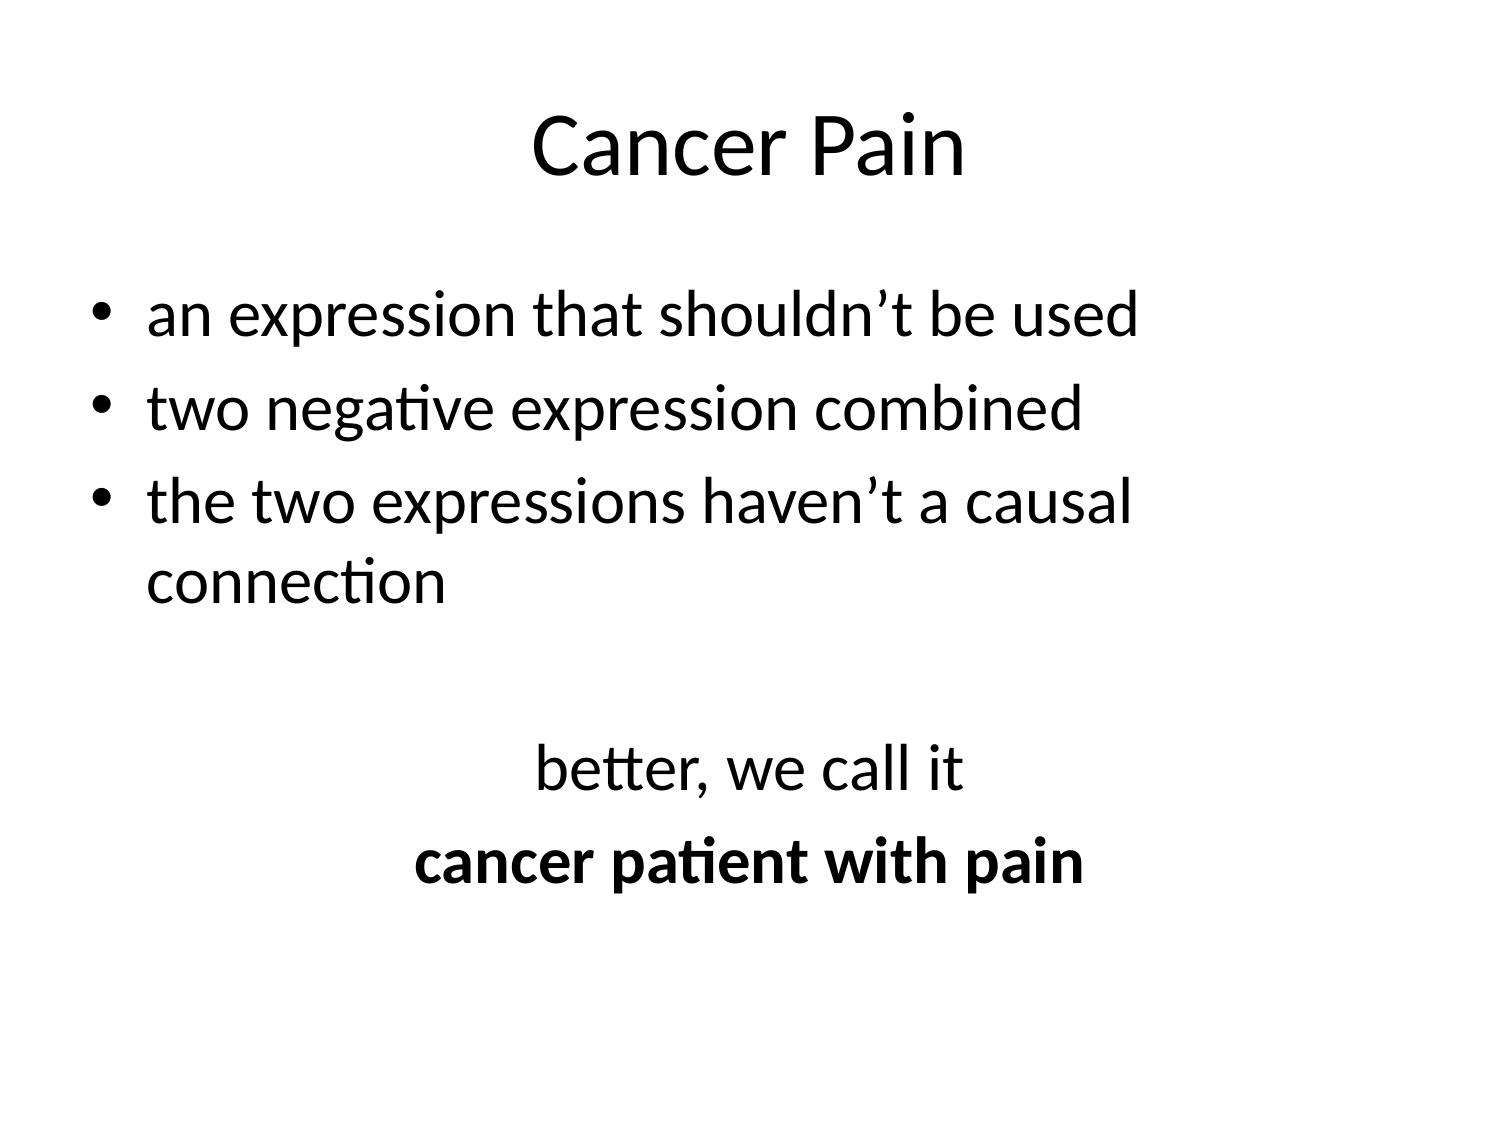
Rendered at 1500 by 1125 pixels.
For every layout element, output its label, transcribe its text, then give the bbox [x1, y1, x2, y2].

list an expression that shouldn’t be used two negative expression combined the two expressions haven’t a causal connection better, we call it cancer patient with pain [75, 262, 1425, 1005]
title Cancer Pain [75, 45, 1425, 233]
